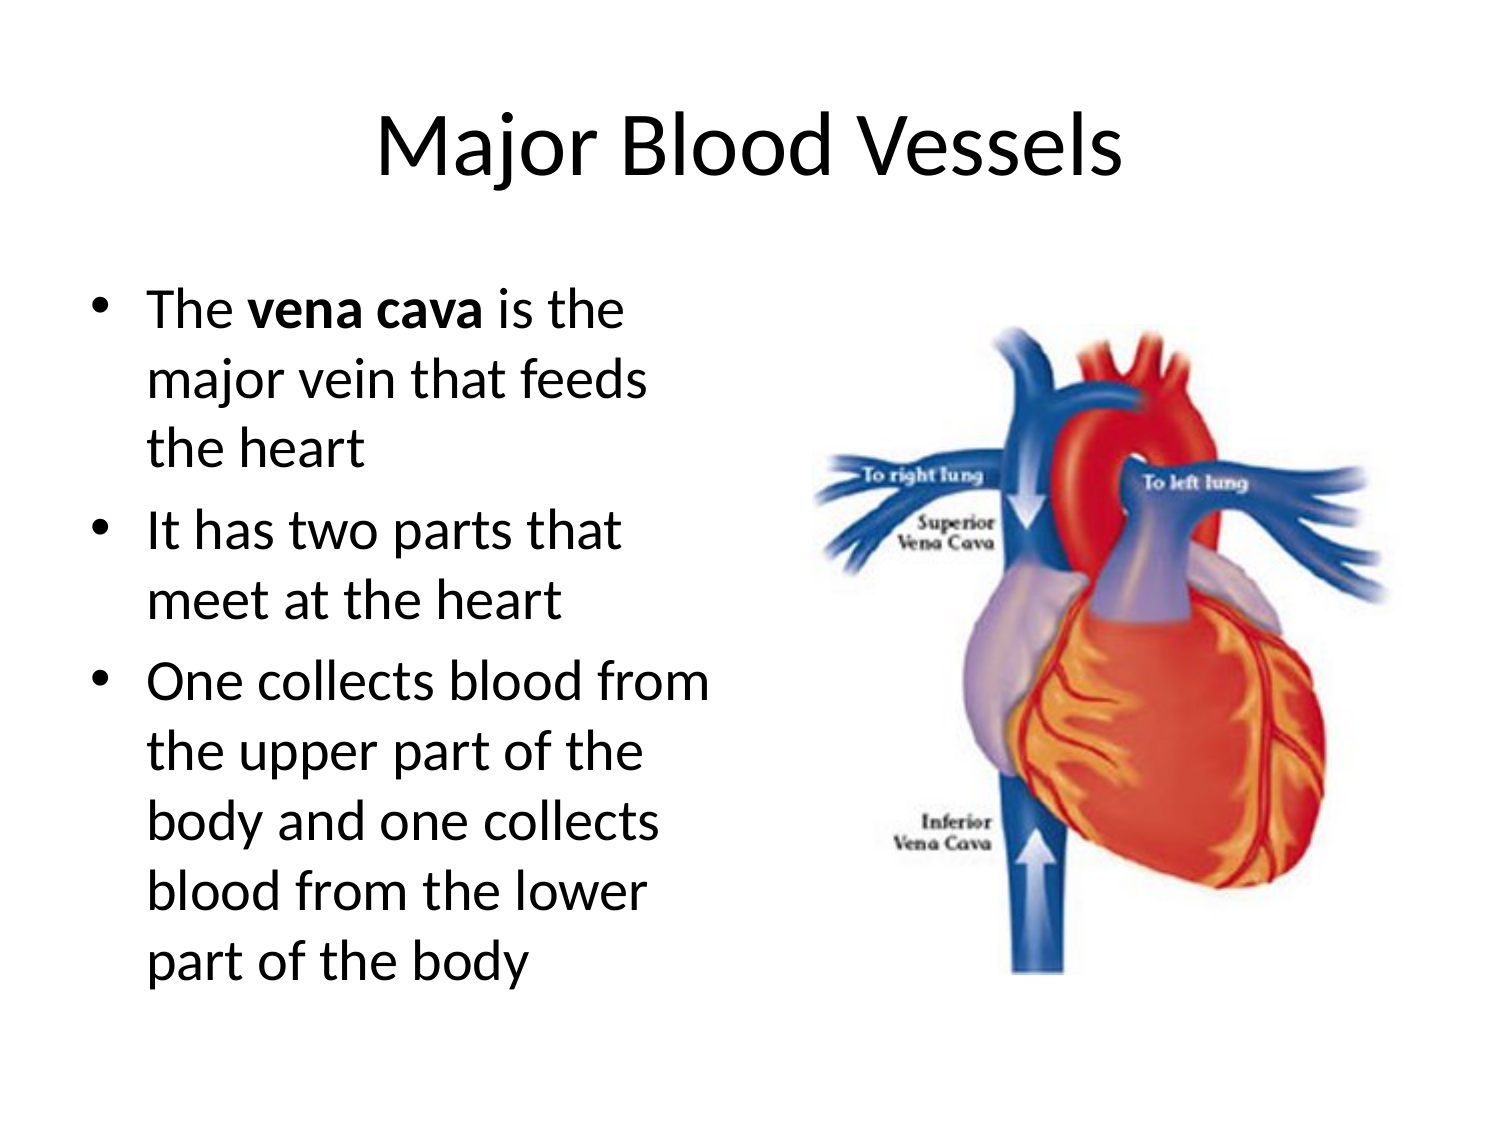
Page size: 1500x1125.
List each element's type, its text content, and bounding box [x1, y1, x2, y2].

picture [812, 324, 1413, 976]
title Major Blood Vessels [75, 45, 1425, 233]
list The vena cava is the major vein that feeds the heart It has two parts that meet at the heart One collects blood from the upper part of the body and one collects blood from the lower part of the body [75, 262, 738, 1005]
